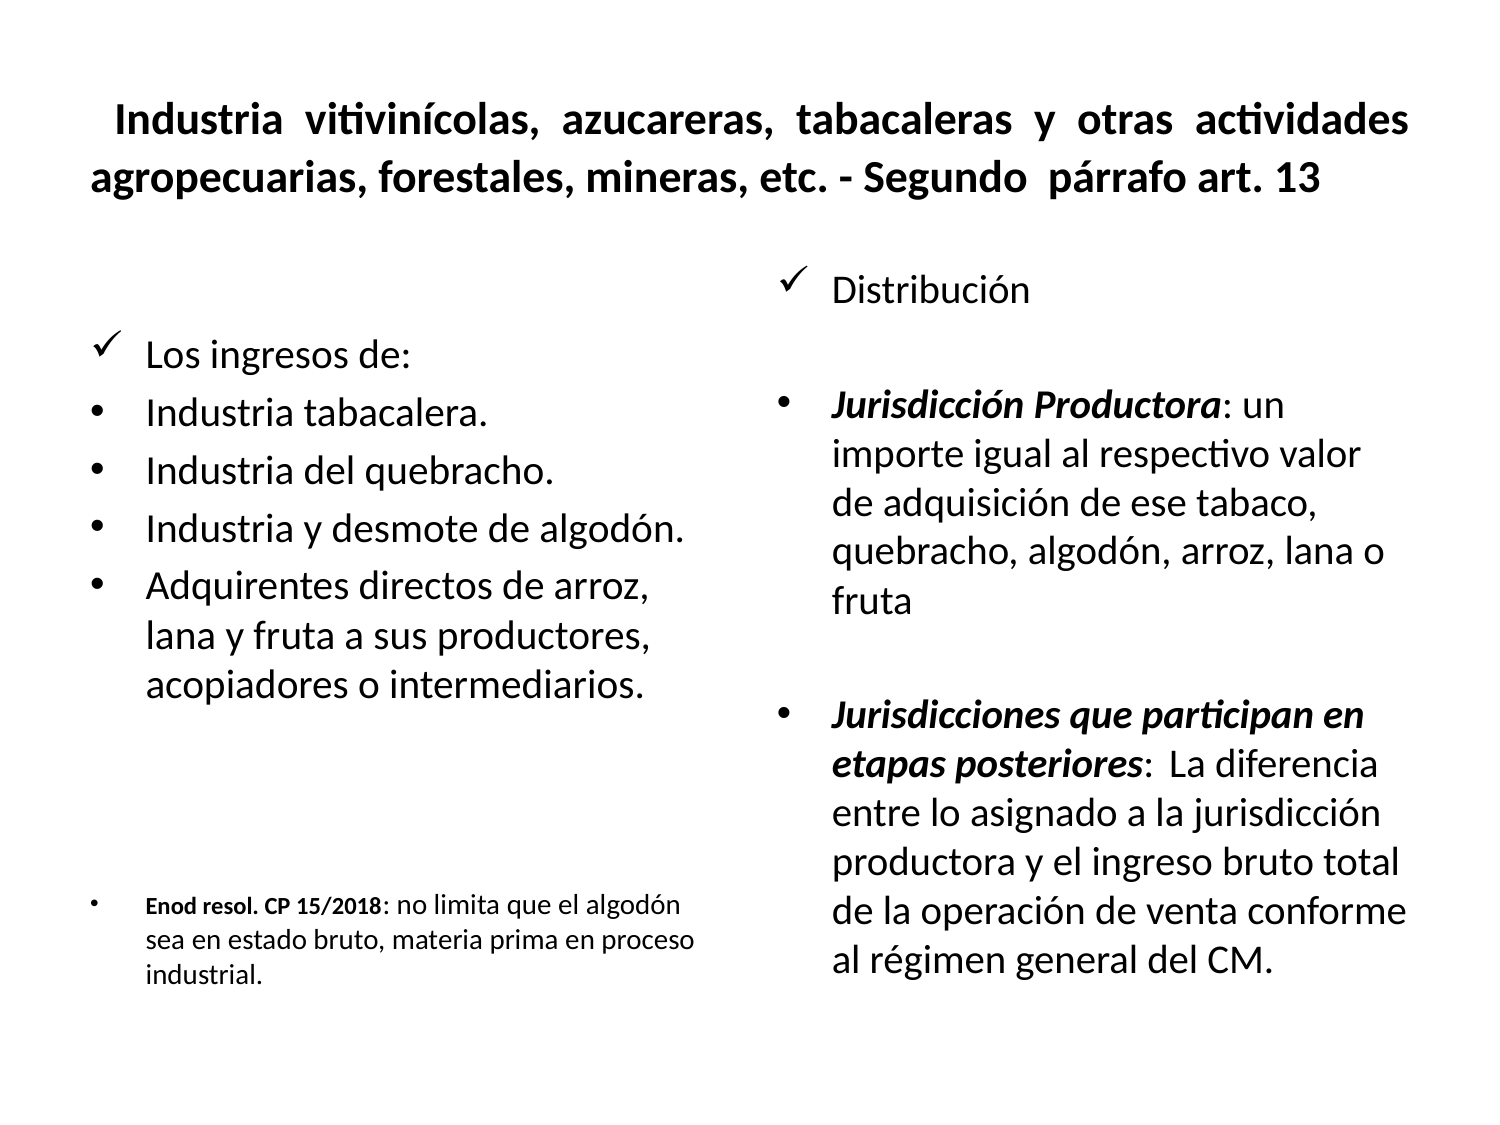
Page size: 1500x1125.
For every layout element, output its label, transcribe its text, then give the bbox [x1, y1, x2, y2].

title Industria vitivinícolas, azucareras, tabacaleras y otras actividades agropecuarias, forestales, mineras, etc. - Segundo párrafo art. 13 [75, 45, 1425, 233]
list Distribución Jurisdicción Productora: un importe igual al respectivo valor de adquisición de ese tabaco, quebracho, algodón, arroz, lana o fruta Jurisdicciones que participan en etapas posteriores: La diferencia entre lo asignado a la jurisdicción productora y el ingreso bruto total de la operación de venta conforme al régimen general del CM. [761, 255, 1425, 998]
list Los ingresos de: Industria tabacalera. Industria del quebracho. Industria y desmote de algodón. Adquirentes directos de arroz, lana y fruta a sus productores, acopiadores o intermediarios. Enod resol. CP 15/2018: no limita que el algodón sea en estado bruto, materia prima en proceso industrial. [75, 262, 738, 1005]
